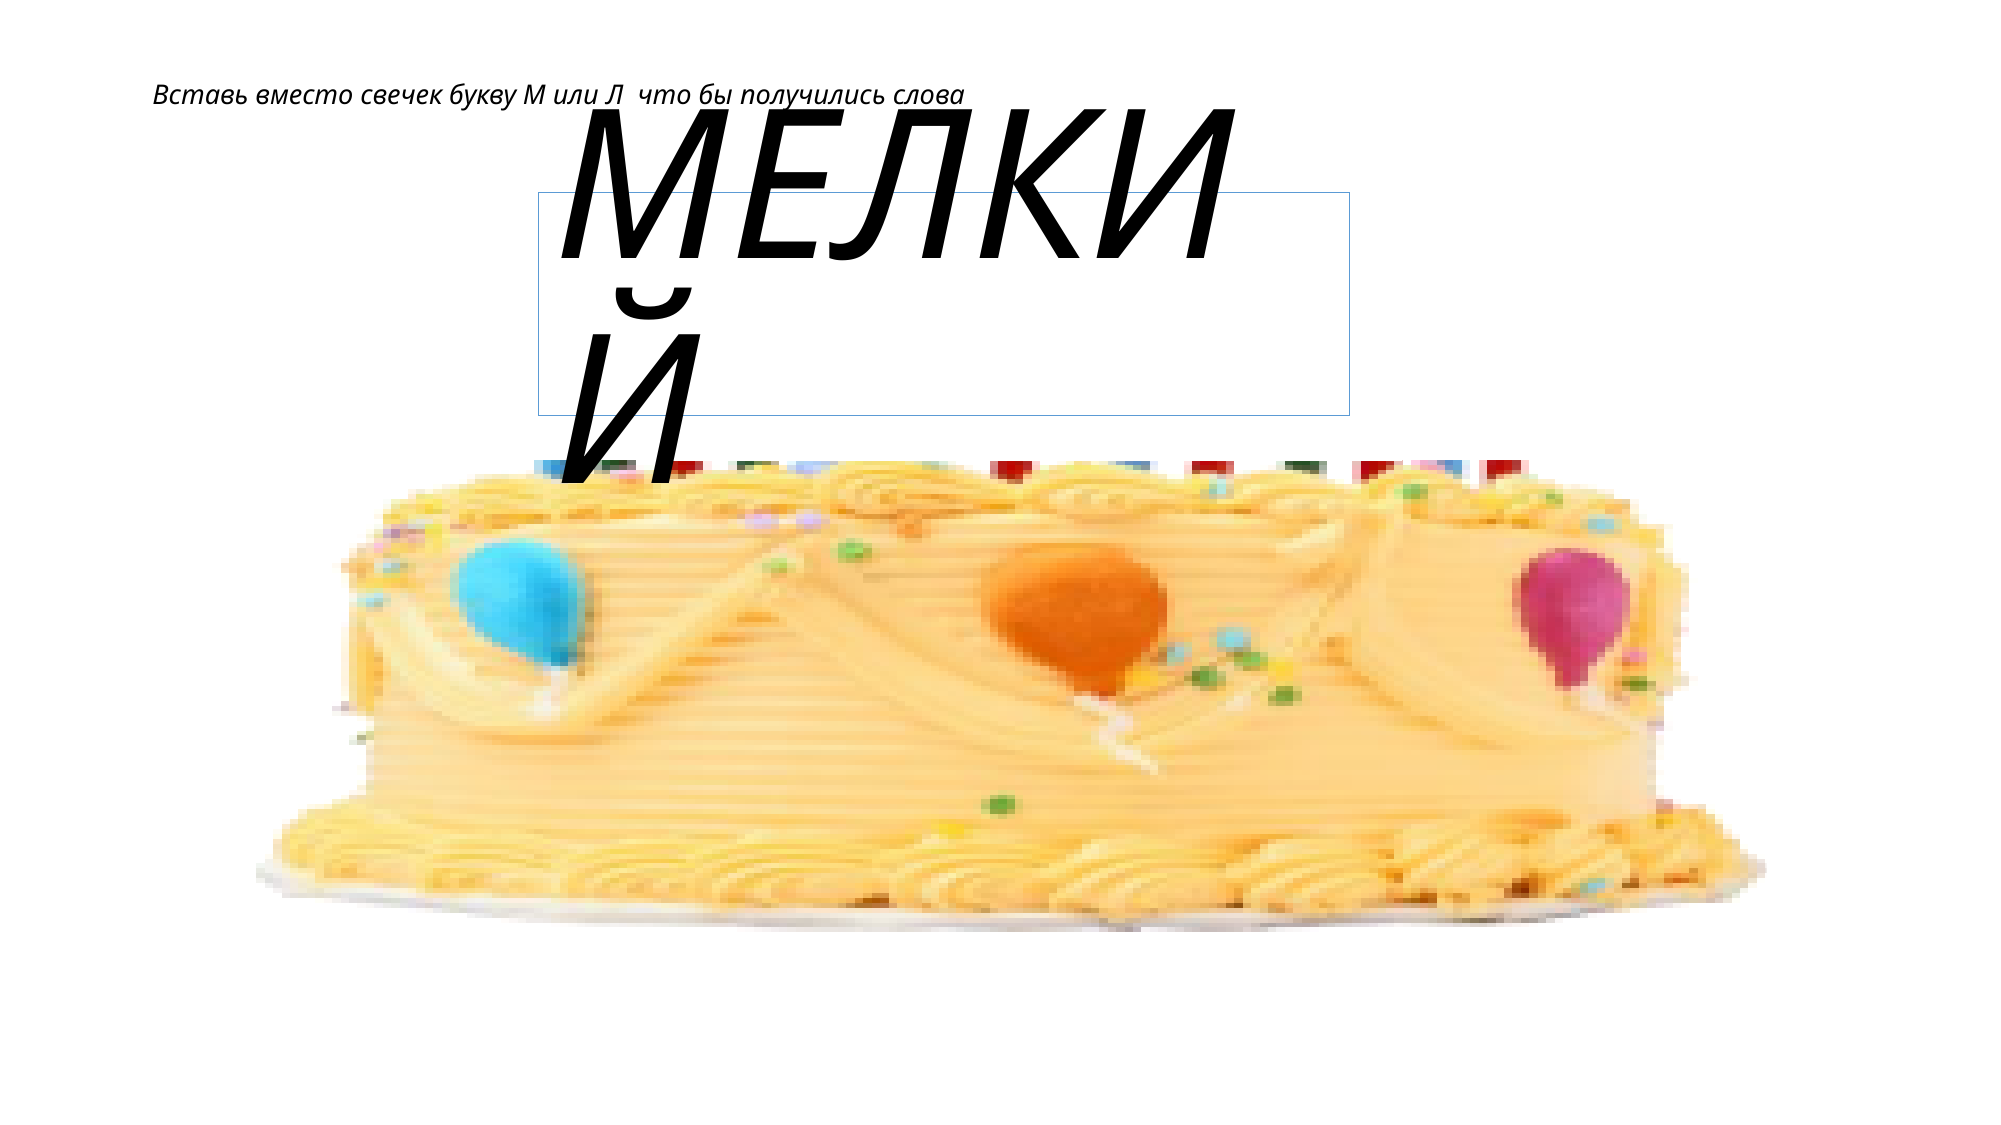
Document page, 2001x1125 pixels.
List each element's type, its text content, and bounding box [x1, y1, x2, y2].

picture [254, 201, 1767, 1004]
title Вставь вместо свечек букву М или Л что бы получились слова [137, 59, 1863, 131]
text_box МЕЛКИЙ [538, 192, 1350, 416]
